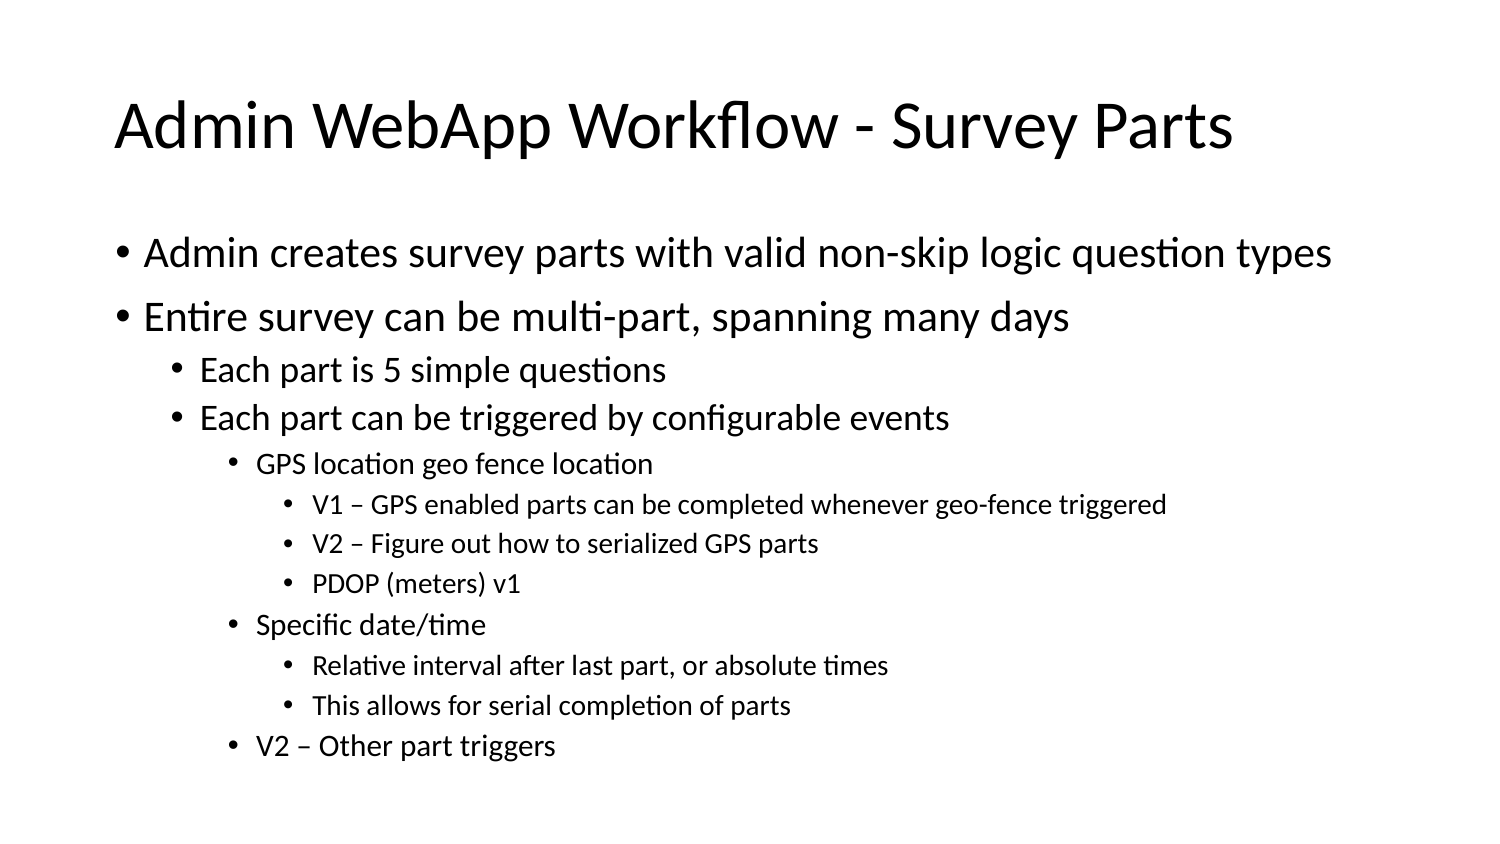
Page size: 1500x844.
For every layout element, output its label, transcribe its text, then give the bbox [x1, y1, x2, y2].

title Admin WebApp Workflow - Survey Parts [103, 44, 1397, 208]
list Admin creates survey parts with valid non-skip logic question types Entire survey can be multi-part, spanning many days Each part is 5 simple questions Each part can be triggered by configurable events GPS location geo fence location V1 – GPS enabled parts can be completed whenever geo-fence triggered V2 – Figure out how to serialized GPS parts PDOP (meters) v1 Specific date/time Relative interval after last part, or absolute times This allows for serial completion of parts V2 – Other part triggers [103, 224, 1397, 760]
